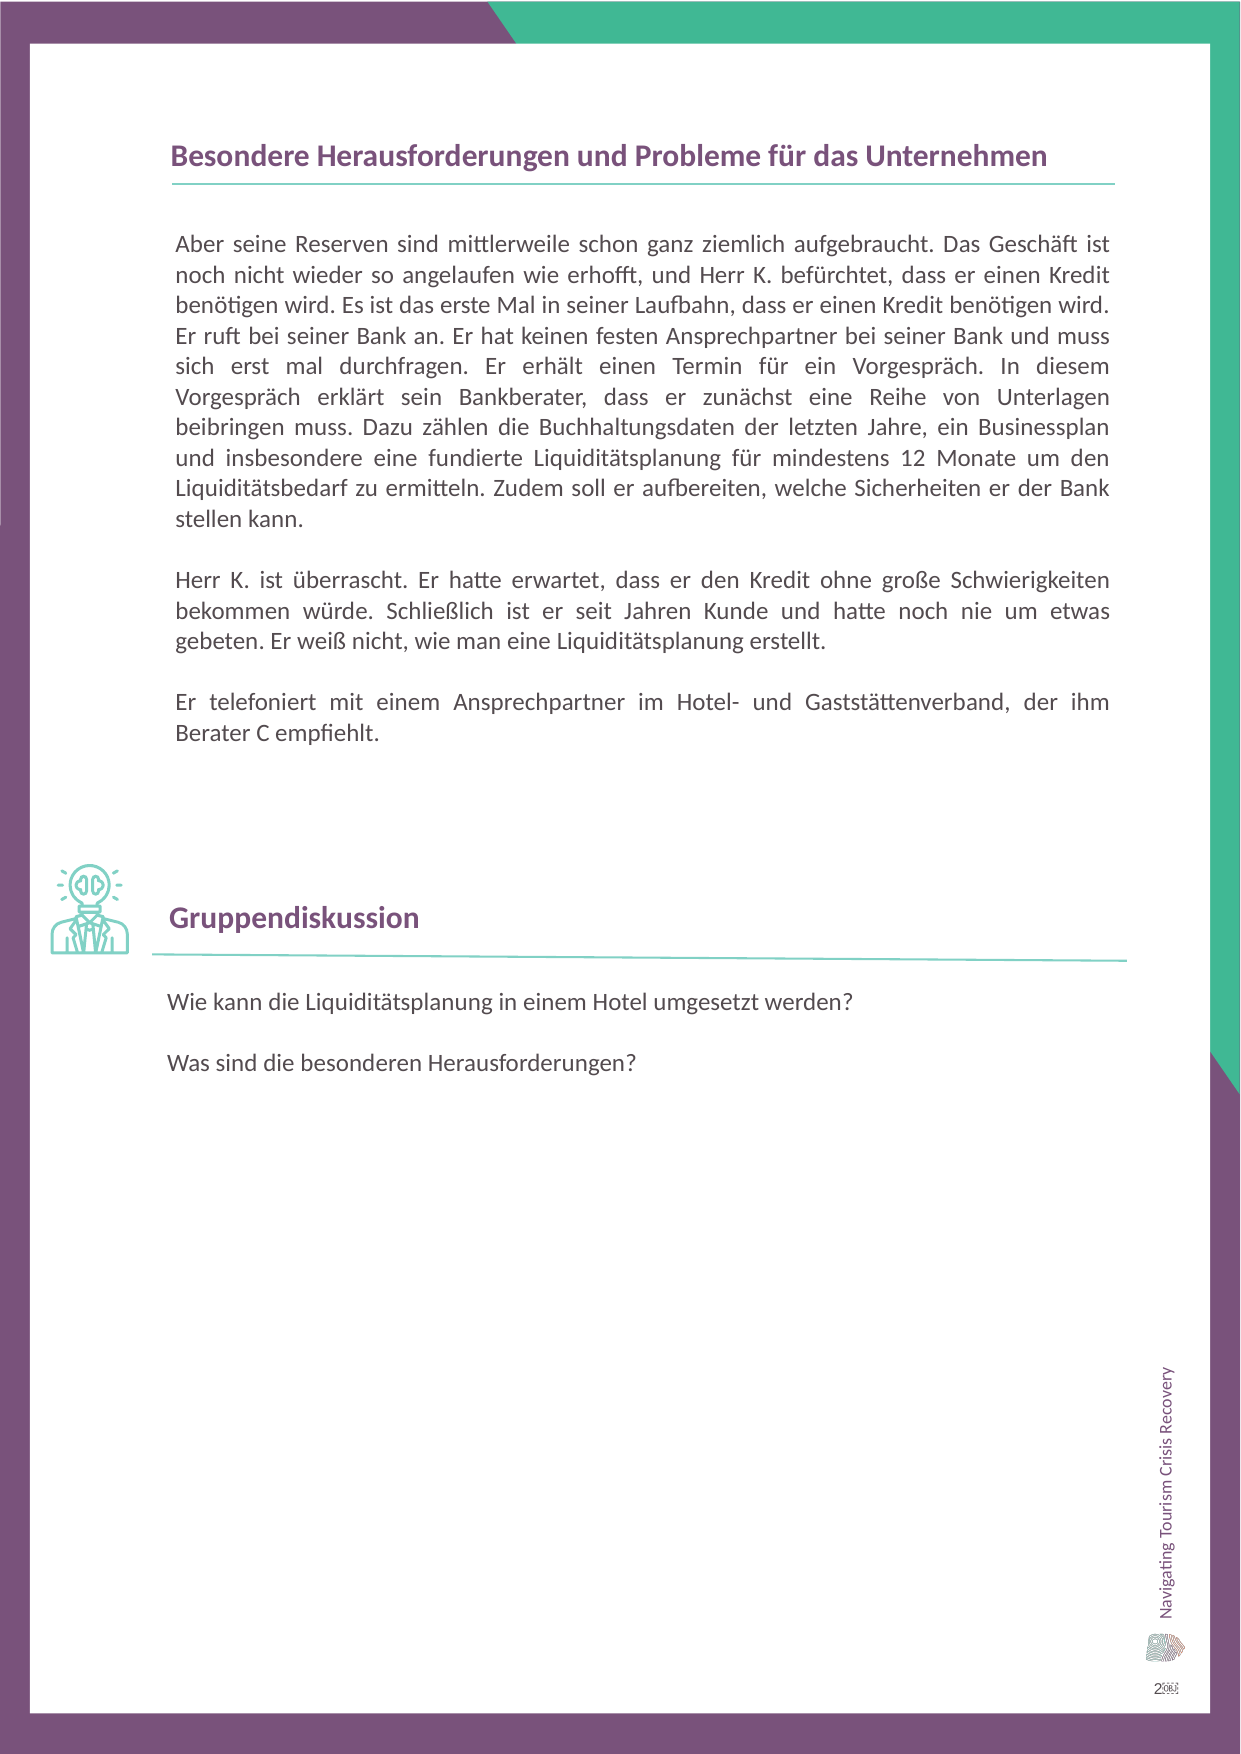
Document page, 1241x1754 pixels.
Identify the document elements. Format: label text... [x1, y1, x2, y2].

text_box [151, 954, 1128, 961]
picture [1142, 1631, 1189, 1667]
text_box Aber seine Reserven sind mittlerweile schon ganz ziemlich aufgebraucht. Das Geschäft ist noch nicht wieder so angelaufen wie erhofft, und Herr K. befürchtet, dass er einen Kredit benötigen wird. Es ist das erste Mal in seiner Laufbahn, dass er einen Kredit benötigen wird. Er ruft bei seiner Bank an. Er hat keinen festen Ansprechpartner bei seiner Bank und muss sich erst mal durchfragen. Er erhält einen Termin für ein Vorgespräch. In diesem Vorgespräch erklärt sein Bankberater, dass er zunächst eine Reihe von Unterlagen beibringen muss. Dazu zählen die Buchhaltungsdaten der letzten Jahre, ein Businessplan und insbesondere eine fundierte Liquiditätsplanung für mindestens 12 Monate um den Liquiditätsbedarf zu ermitteln. Zudem soll er aufbereiten, welche Sicherheiten er der Bank stellen kann. Herr K. ist überrascht. Er hatte erwartet, dass er den Kredit ohne große Schwierigkeiten bekommen würde. Schließlich ist er seit Jahren Kunde und hatte noch nie um etwas gebeten. Er weiß nicht, wie man eine Liquiditätsplanung erstellt. Er telefoniert mit einem Ansprechpartner im Hotel- und Gaststättenverband, der ihm Berater C empfiehlt. [160, 219, 1127, 756]
list Besondere Herausforderungen und Probleme für das Unternehmen [155, 122, 1139, 185]
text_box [50, 863, 130, 955]
text_box Gruppendiskussion [154, 884, 1138, 947]
text_box Wie kann die Liquiditätsplanung in einem Hotel umgesetzt werden? Was sind die besonderen Herausforderungen? [152, 1000, 1136, 1062]
